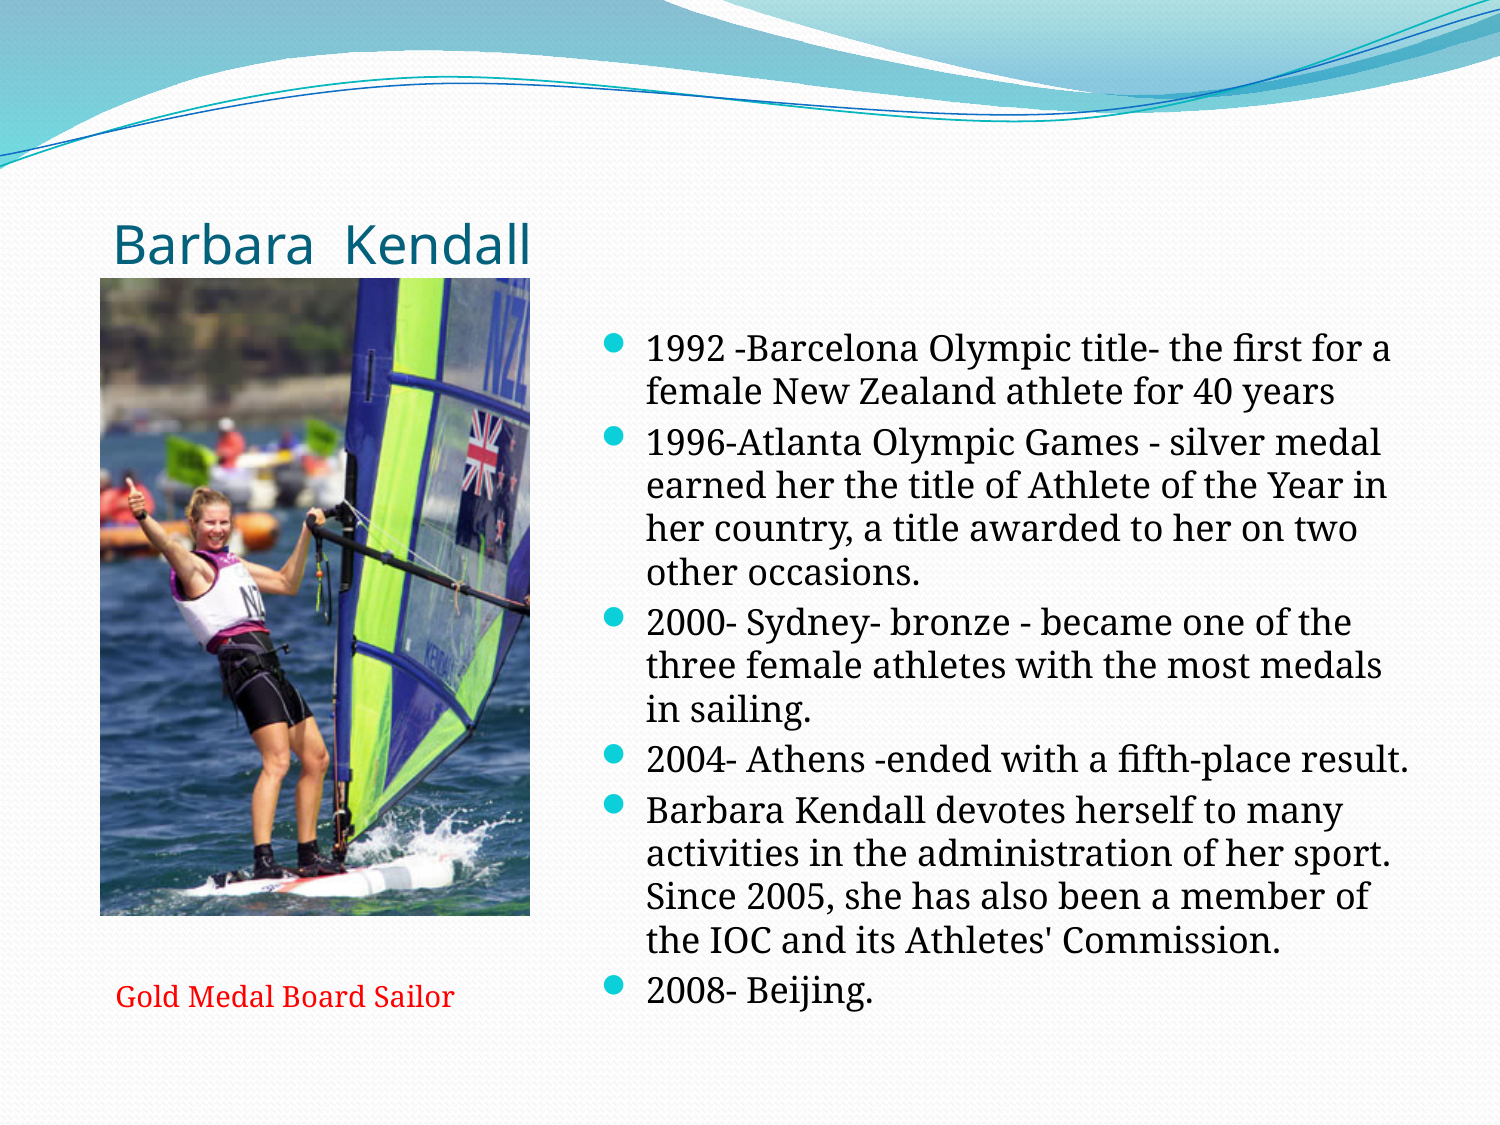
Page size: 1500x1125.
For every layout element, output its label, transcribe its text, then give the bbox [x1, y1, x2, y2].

picture [100, 278, 531, 916]
list Gold Medal Board Sailor [112, 275, 563, 1025]
title Barbara Kendall [112, 84, 563, 275]
list 1992 -Barcelona Olympic title- the first for a female New Zealand athlete for 40 years 1996-Atlanta Olympic Games - silver medal earned her the title of Athlete of the Year in her country, a title awarded to her on two other occasions. 2000- Sydney- bronze - became one of the three female athletes with the most medals in sailing. 2004- Athens -ended with a fifth-place result. Barbara Kendall devotes herself to many activities in the administration of her sport. Since 2005, she has also been a member of the IOC and its Athletes' Commission. 2008- Beijing. [586, 275, 1425, 1025]
